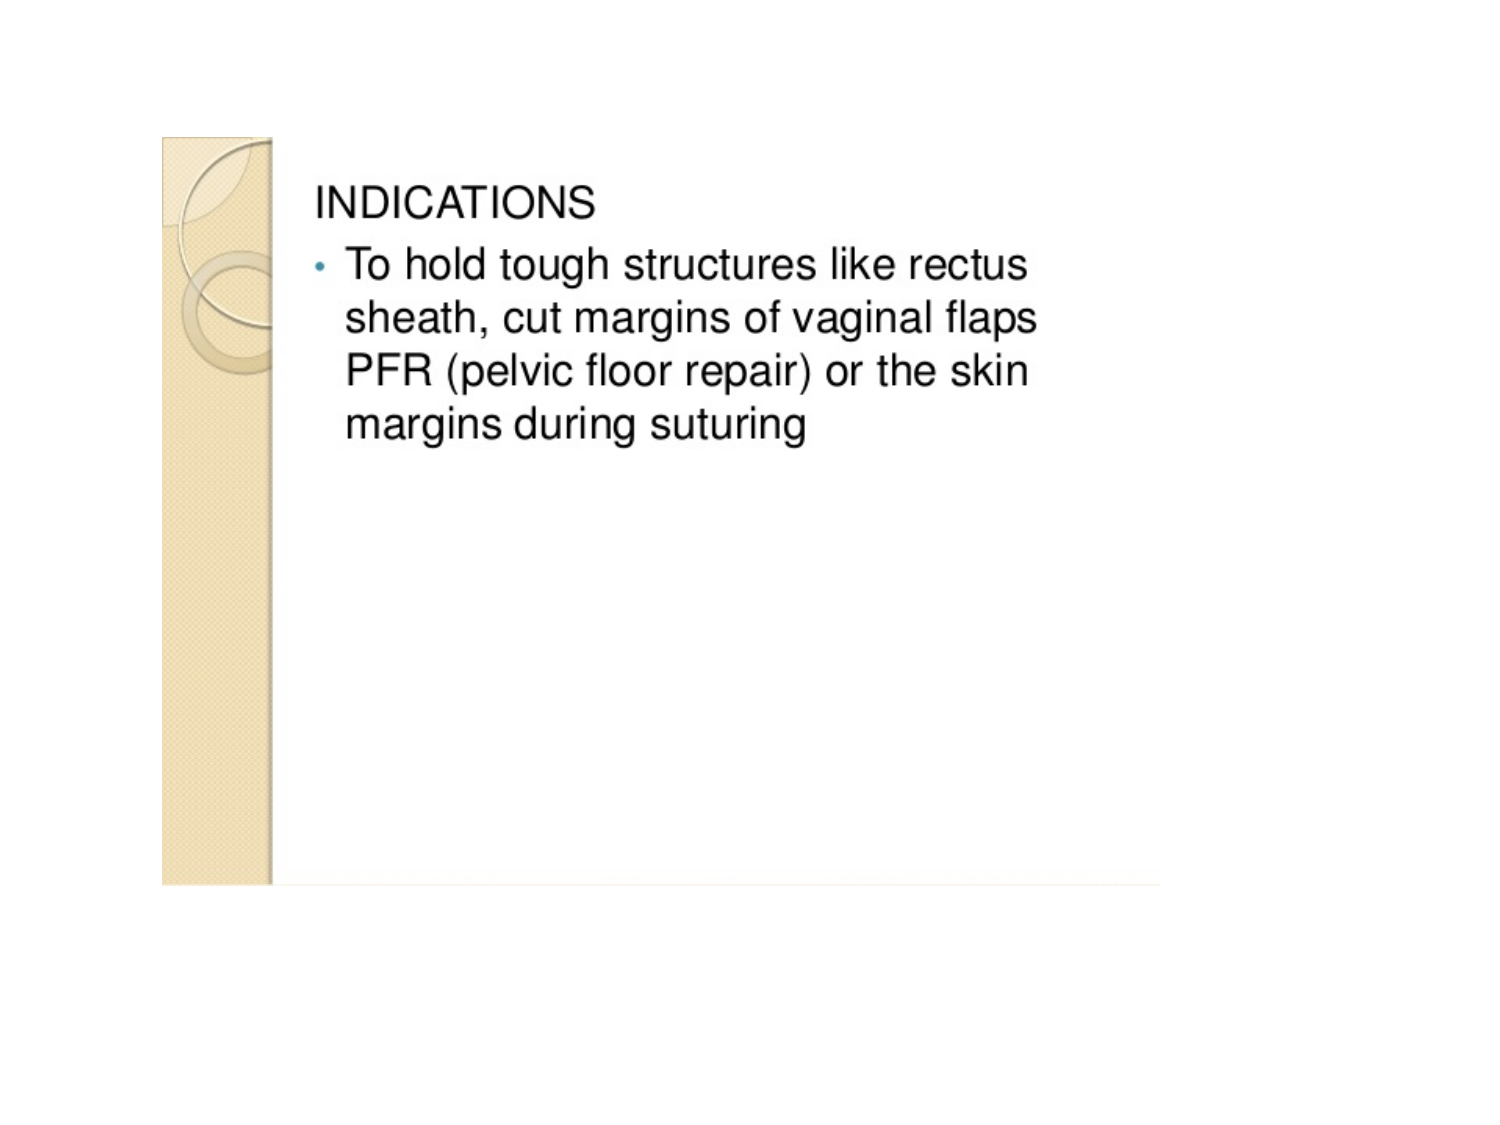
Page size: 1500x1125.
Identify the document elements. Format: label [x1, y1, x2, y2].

picture [162, 137, 1160, 887]
